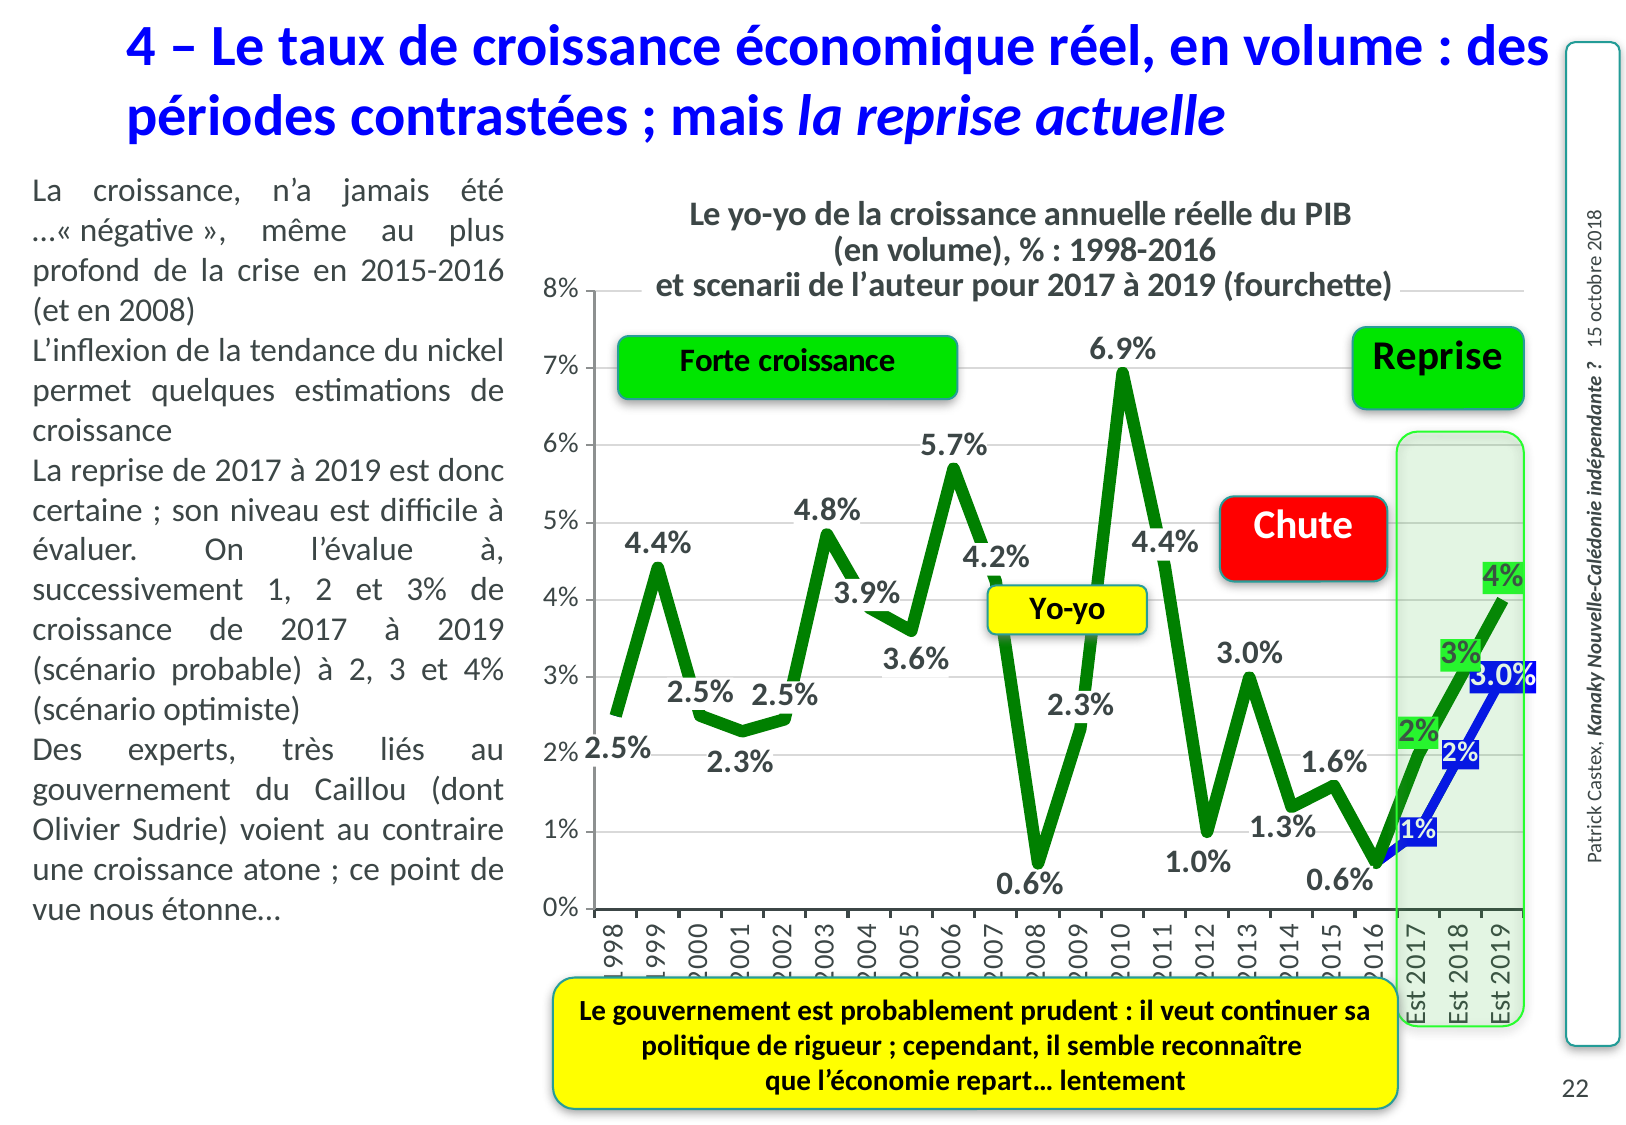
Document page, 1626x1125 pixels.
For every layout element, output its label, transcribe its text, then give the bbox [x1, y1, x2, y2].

chart [536, 187, 1537, 1043]
text_box Le gouvernement est probablement prudent : il veut continuer sa politique de rigueur ; cependant, il semble reconnaître que l’économie repart… lentement [551, 1054, 1399, 1111]
list La croissance, n’a jamais été …« négative », même au plus profond de la crise en 2015-2016 (et en 2008) L’inflexion de la tendance du nickel permet quelques estimations de croissance La reprise de 2017 à 2019 est donc certaine ; son niveau est difficile à évaluer. On l’évalue à, successivement 1, 2 et 3% de croissance de 2017 à 2019 (scénario probable) à 2, 3 et 4% (scénario optimiste) Des experts, très liés au gouvernement du Caillou (dont Olivier Sudrie) voient au contraire une croissance atone ; ce point de vue nous étonne… [17, 160, 520, 1109]
title 4 – Le taux de croissance économique réel, en volume : des périodes contrastées ; mais la reprise actuelle [111, 0, 1568, 141]
